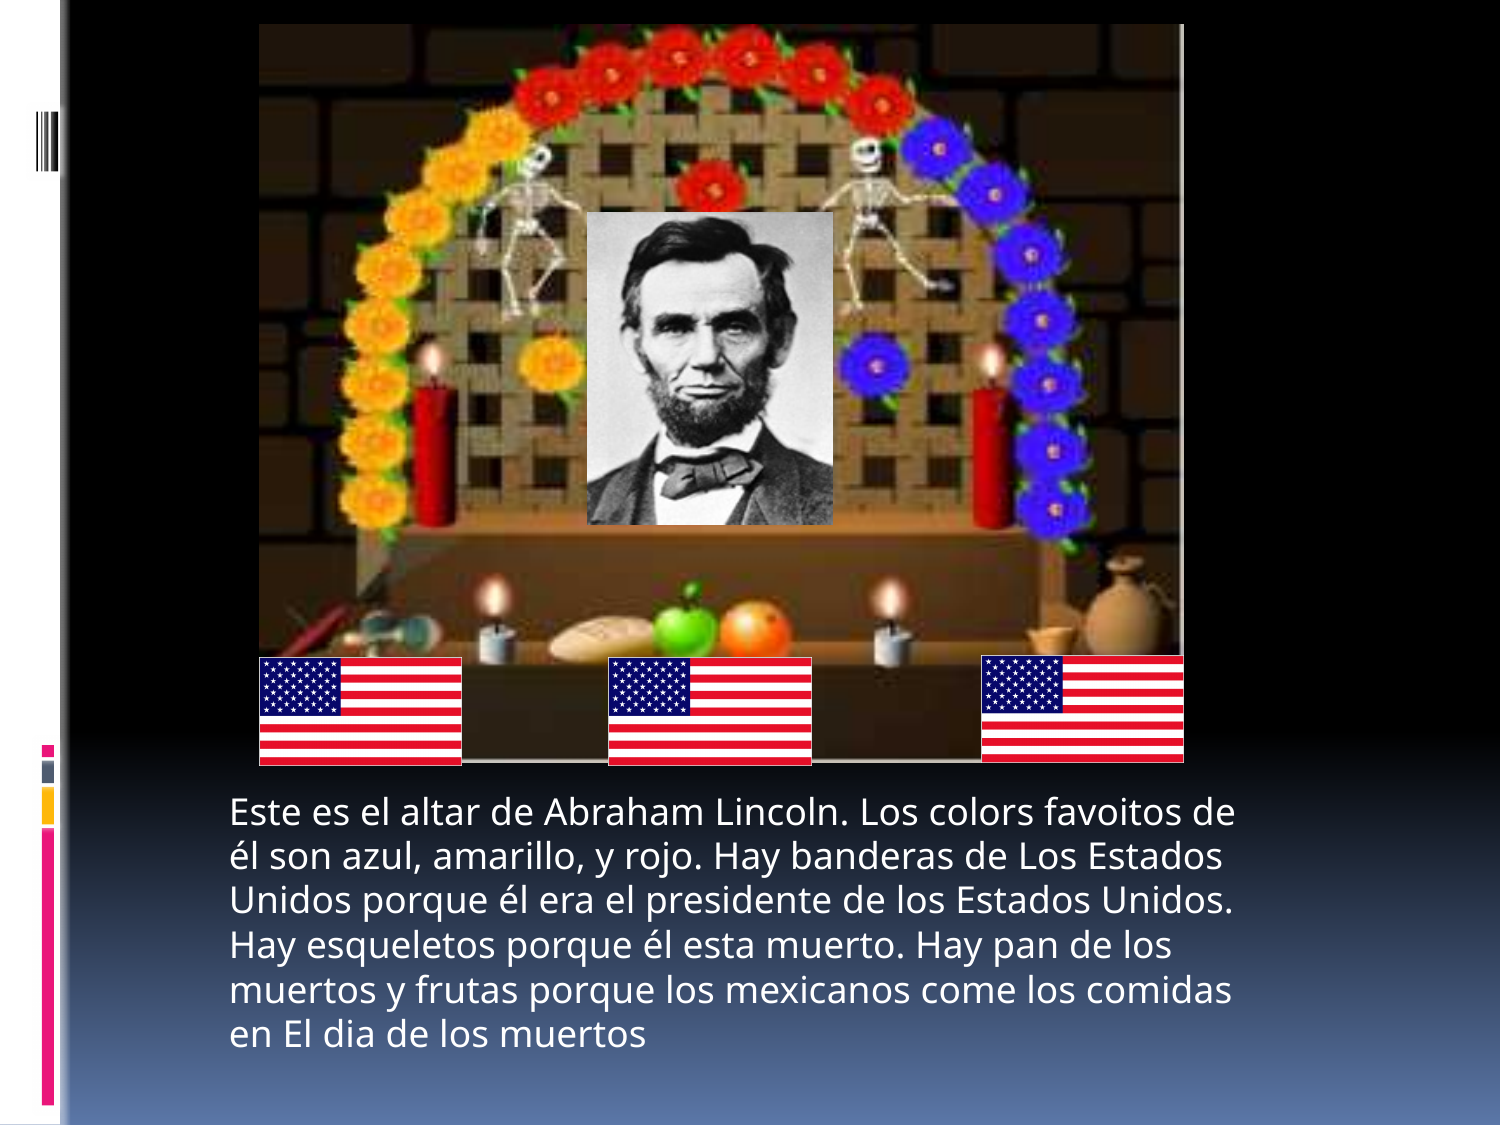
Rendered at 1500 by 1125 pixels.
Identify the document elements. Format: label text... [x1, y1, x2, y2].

subtitle Este es el altar de Abraham Lincoln. Los colors favoitos de él son azul, amarillo, y rojo. Hay banderas de Los Estados Unidos porque él era el presidente de los Estados Unidos. Hay esqueletos porque él esta muerto. Hay pan de los muertos y frutas porque los mexicanos come los comidas en El dia de los muertos [212, 774, 1263, 1063]
picture [608, 657, 812, 766]
picture [980, 654, 1185, 764]
picture [258, 24, 1185, 763]
picture [258, 657, 463, 766]
